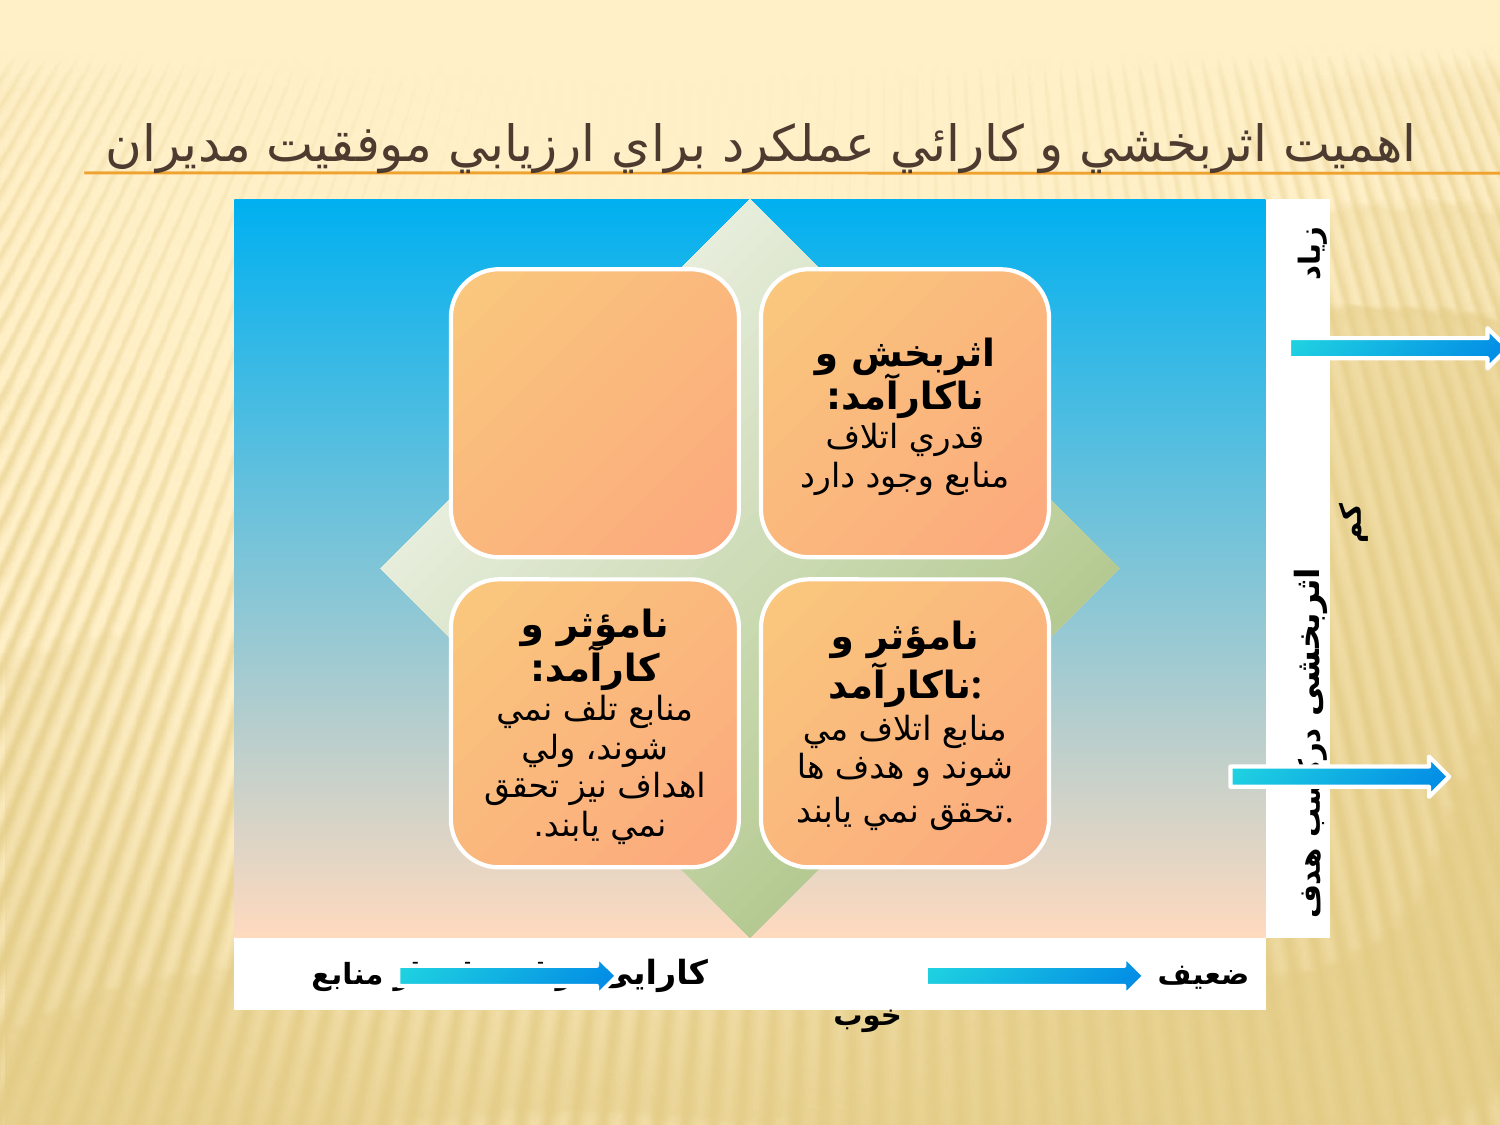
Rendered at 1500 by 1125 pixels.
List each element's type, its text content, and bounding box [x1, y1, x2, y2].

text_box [925, 955, 1145, 997]
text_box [1288, 327, 1500, 369]
text_box ضعیف کارایی در استفاده از منابع خوب [621, 955, 921, 1010]
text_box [398, 955, 618, 997]
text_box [1230, 756, 1450, 798]
text_box ضعیف کارایی در استفاده از منابع خوب [1148, 953, 1266, 1010]
text_box زیاد اثربخشی درکسب هدف کم [1274, 815, 1330, 938]
text_box ضعیف کارایی در استفاده از منابع خوب [234, 954, 394, 1010]
text_box زیاد اثربخشی درکسب هدف کم [1274, 213, 1330, 754]
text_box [234, 198, 1266, 938]
title اهميت اثربخشي و كارائي عملكرد براي ارزيابي موفقيت مديران [49, 75, 1475, 213]
